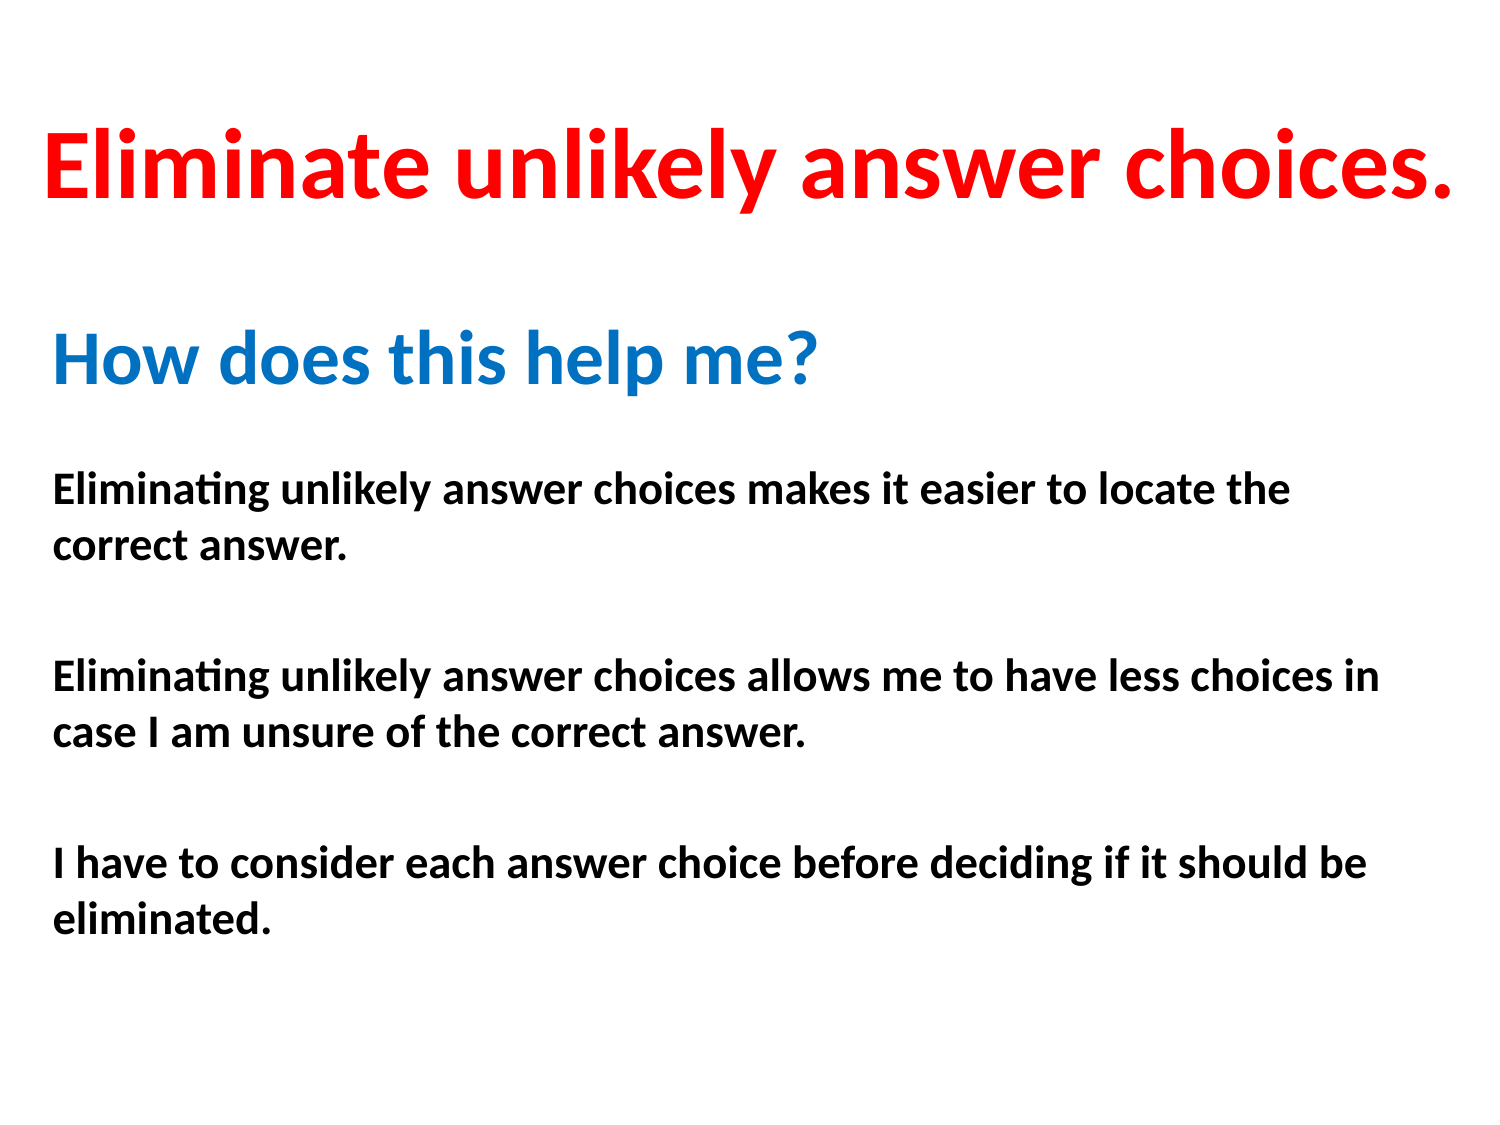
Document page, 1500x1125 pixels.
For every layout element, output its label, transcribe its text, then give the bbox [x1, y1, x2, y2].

subtitle How does this help me? Eliminating unlikely answer choices makes it easier to locate the correct answer. Eliminating unlikely answer choices allows me to have less choices in case I am unsure of the correct answer. I have to consider each answer choice before deciding if it should be eliminated. [37, 299, 1425, 1125]
title Eliminate unlikely answer choices. [0, 37, 1500, 279]
